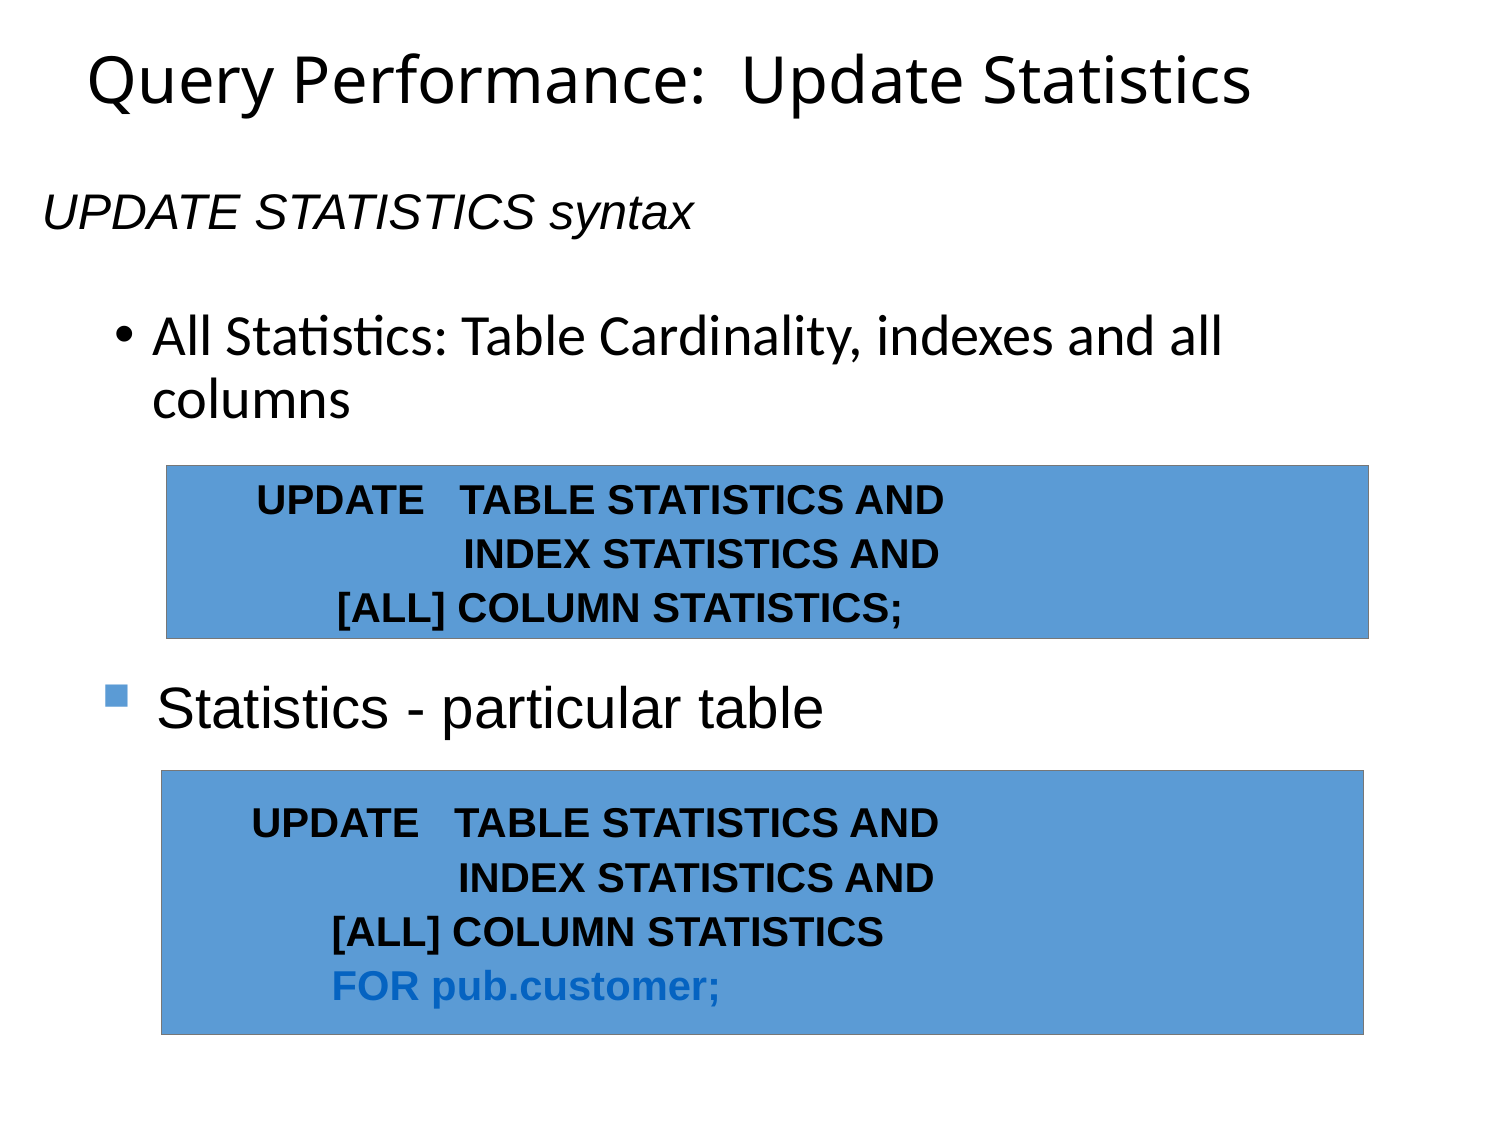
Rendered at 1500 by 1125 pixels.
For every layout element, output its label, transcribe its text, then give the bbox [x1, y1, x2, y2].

text_box UPDATE STATISTICS syntax [26, 172, 1273, 247]
text_box UPDATE TABLE STATISTICS AND INDEX STATISTICS AND [ALL] COLUMN STATISTICS FOR pub.customer; [161, 846, 1364, 1035]
text_box UPDATE TABLE STATISTICS AND INDEX STATISTICS AND [ALL] COLUMN STATISTICS; [166, 465, 1369, 616]
text_box Statistics - particular table [85, 616, 1437, 846]
title Query Performance: Update Statistics [71, 39, 1485, 126]
list All Statistics: Table Cardinality, indexes and all columns [99, 242, 1438, 952]
